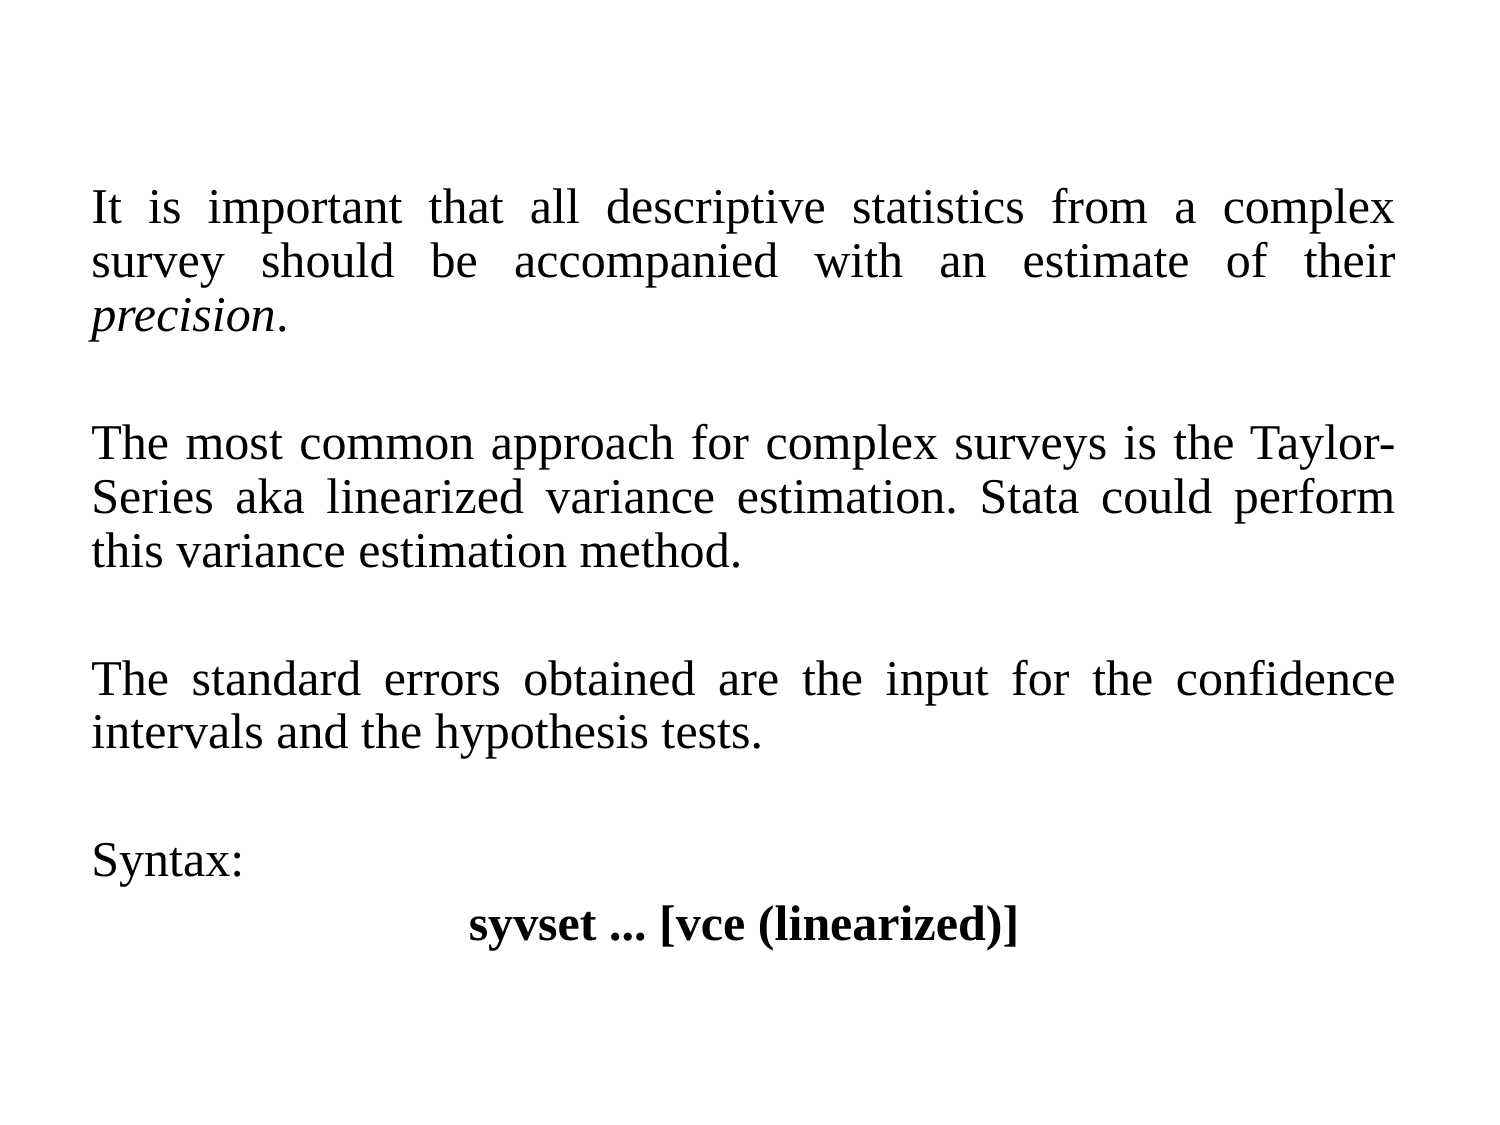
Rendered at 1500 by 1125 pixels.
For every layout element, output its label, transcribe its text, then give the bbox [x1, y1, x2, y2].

text_box It is important that all descriptive statistics from a complex survey should be accompanied with an estimate of their precision. The most common approach for complex surveys is the Taylor-Series aka linearized variance estimation. Stata could perform this variance estimation method. The standard errors obtained are the input for the confidence intervals and the hypothesis tests. Syntax: syvset ... [vce (linearized)] [76, 172, 1412, 959]
